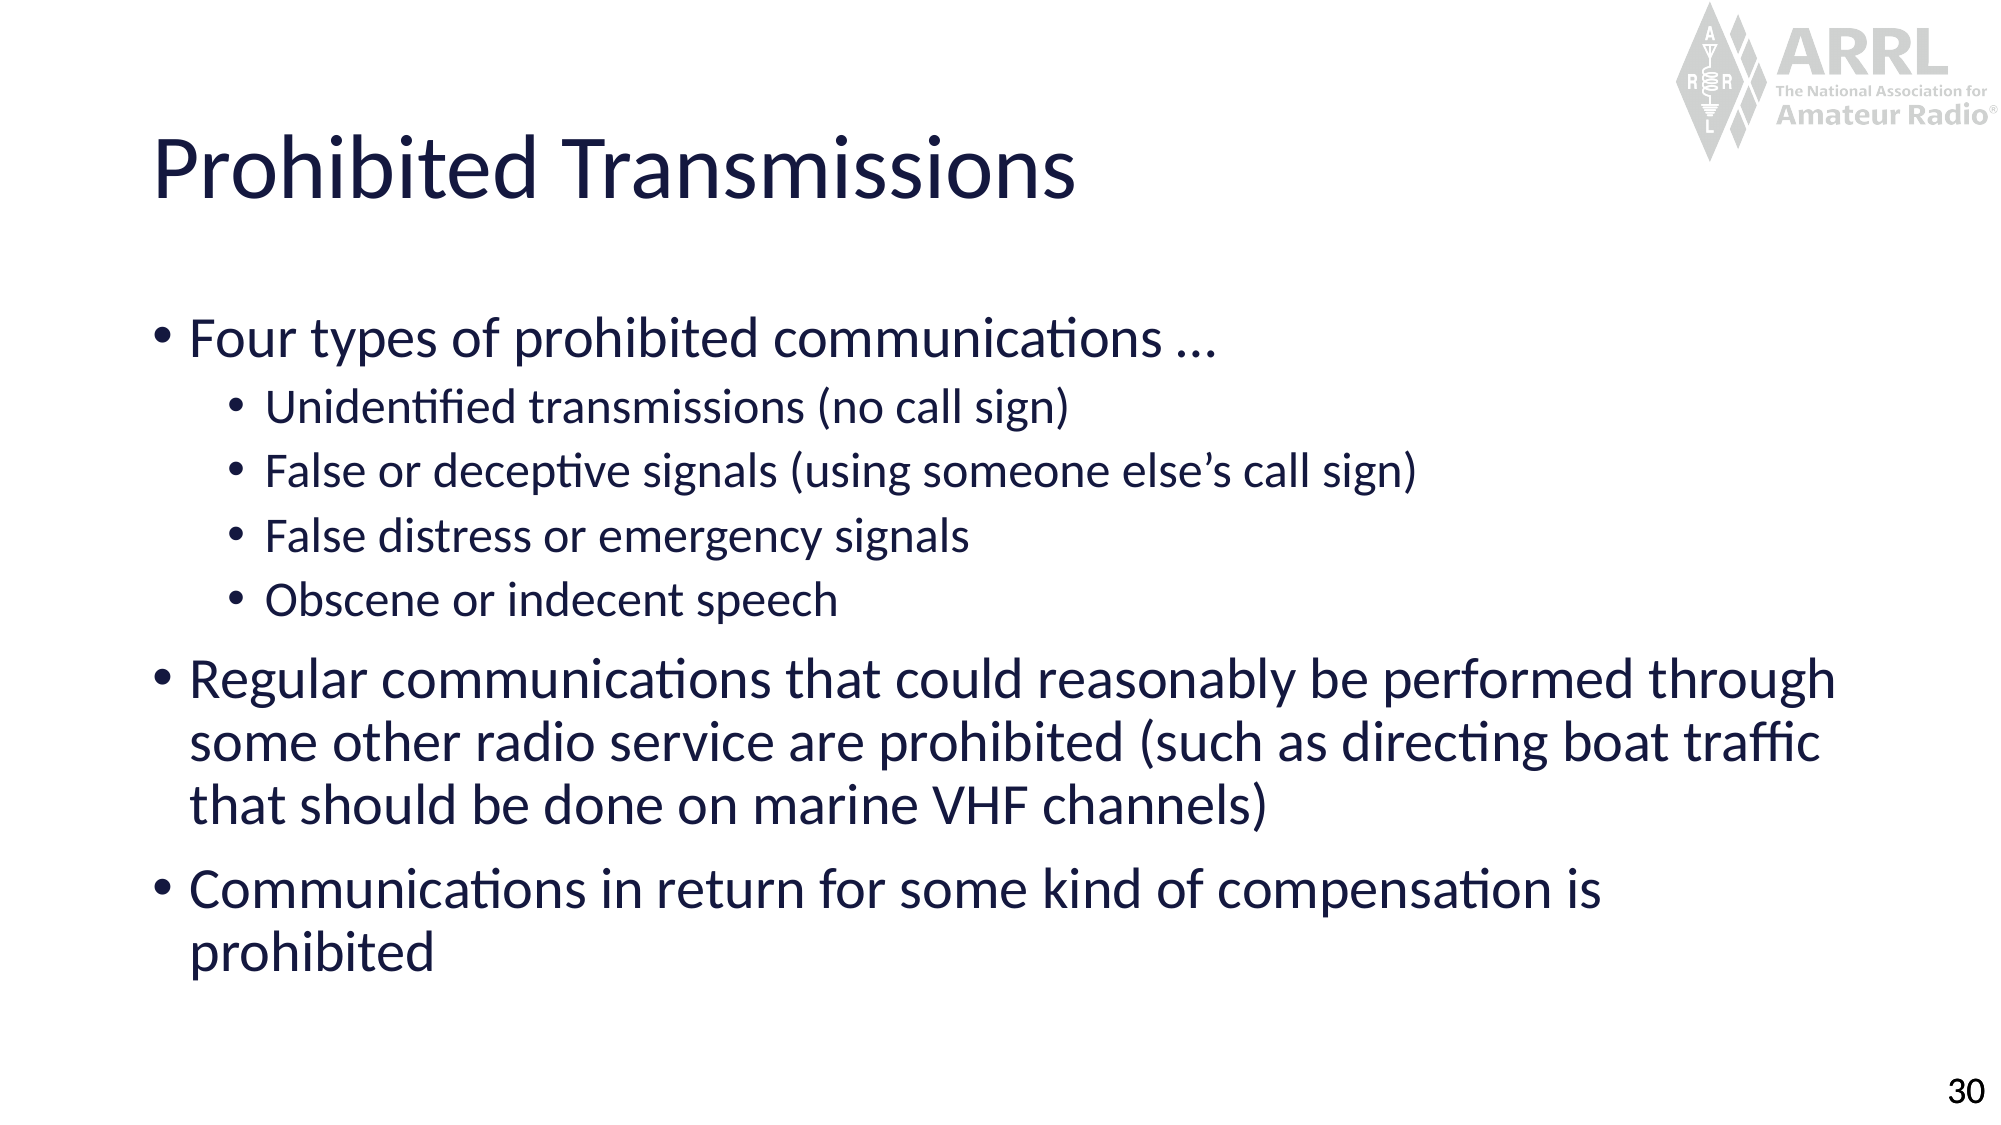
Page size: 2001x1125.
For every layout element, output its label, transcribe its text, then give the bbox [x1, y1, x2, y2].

picture [1674, 0, 2000, 164]
title Prohibited Transmissions [137, 59, 1863, 278]
list Four types of prohibited communications … Unidentified transmissions (no call sign) False or deceptive signals (using someone else’s call sign) False distress or emergency signals Obscene or indecent speech Regular communications that could reasonably be performed through some other radio service are prohibited (such as directing boat traffic that should be done on marine VHF channels) Communications in return for some kind of compensation is prohibited [137, 299, 1863, 1014]
